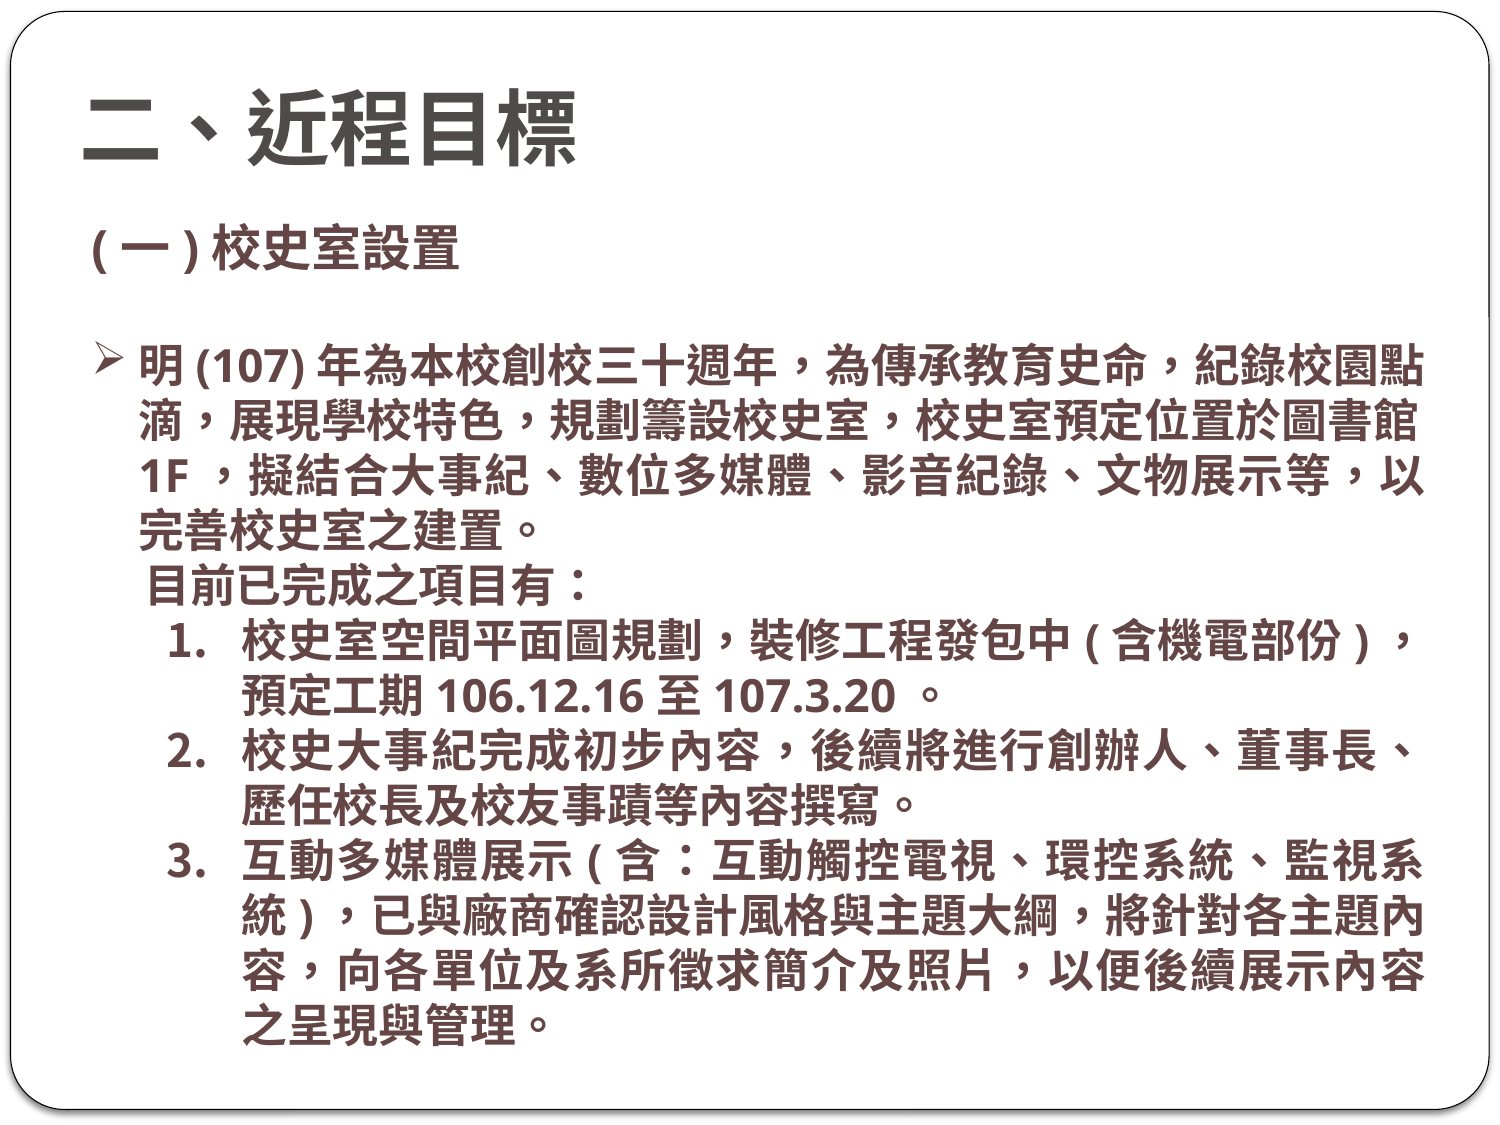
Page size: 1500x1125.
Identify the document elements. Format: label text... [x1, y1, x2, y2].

text_box (一)校史室設置 明(107)年為本校創校三十週年，為傳承教育史命，紀錄校園點滴，展現學校特色，規劃籌設校史室，校史室預定位置於圖書館1F，擬結合大事紀、數位多媒體、影音紀錄、文物展示等，以完善校史室之建置。 目前已完成之項目有： 校史室空間平面圖規劃，裝修工程發包中(含機電部份)，預定工期106.12.16至107.3.20。 校史大事紀完成初步內容，後續將進行創辦人、董事長、歷任校長及校友事蹟等內容撰寫。 互動多媒體展示(含：互動觸控電視、環控系統、監視系統)，已與廠商確認設計風格與主題大綱，將針對各主題內容，向各單位及系所徵求簡介及照片，以便後續展示內容之呈現與管理。 [76, 209, 1442, 1059]
title 二、近程目標 [64, 53, 1481, 207]
